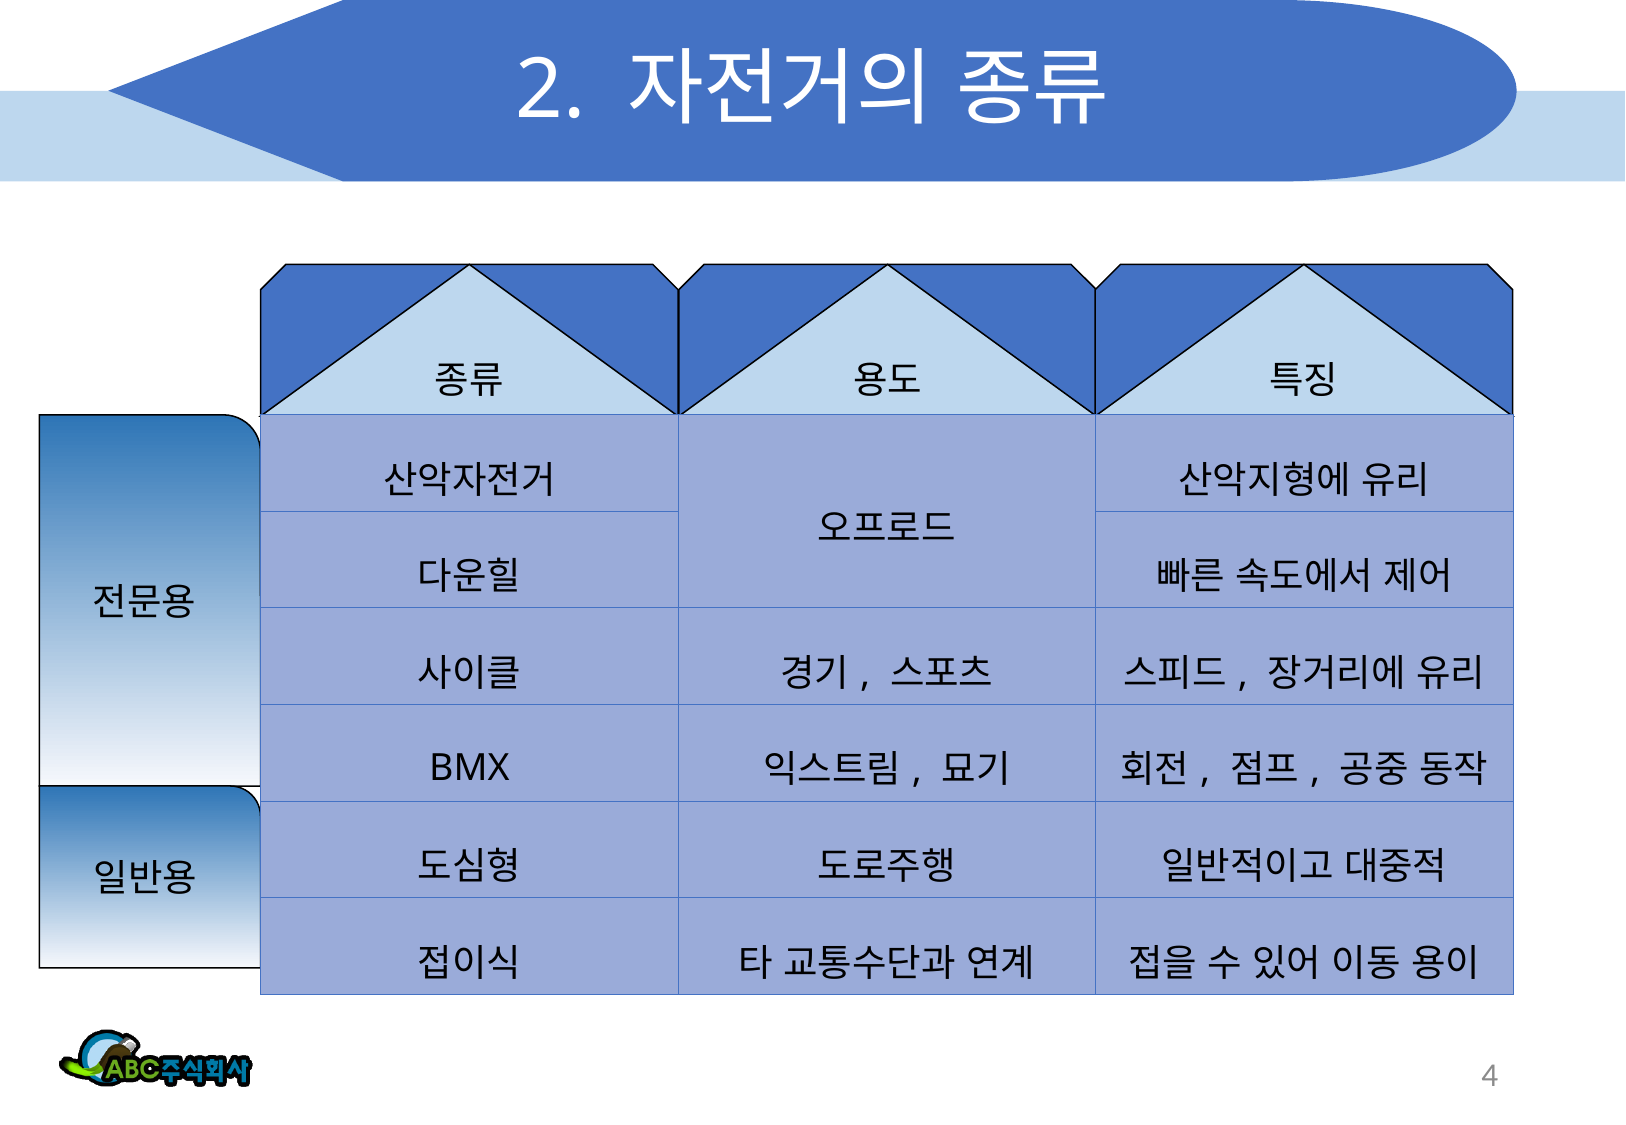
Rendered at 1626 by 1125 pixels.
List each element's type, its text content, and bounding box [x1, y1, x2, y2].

table_header 오프로드 [679, 415, 1095, 607]
table_cell 접을 수 있어 이동 용이 [1096, 898, 1513, 994]
title 2. 자전거의 종류 [0, 0, 1625, 182]
text_box [471, 263, 678, 413]
table_cell 스피드, 장거리에 유리 [1096, 608, 1513, 704]
text_box [259, 263, 468, 415]
text_box 용도 [680, 263, 1096, 414]
table_cell 접이식 [261, 898, 678, 994]
table_cell 도심형 [261, 802, 678, 897]
text_box 빵ㄹ [1306, 263, 1514, 414]
text_box [677, 263, 886, 414]
text_box 일반용 [38, 784, 260, 970]
table_cell 타 교통수단과 연계 [679, 898, 1095, 994]
table_cell 다운힐 [261, 512, 678, 607]
table_header 산악자전거 [261, 415, 678, 511]
table_cell 경기, 스포츠 [679, 608, 1095, 704]
table_cell 사이클 [261, 608, 678, 704]
text_box 빵ㄹ [1094, 263, 1302, 413]
slide_number 4 [1147, 1042, 1514, 1103]
text_box 종류 [261, 263, 677, 414]
picture [50, 1023, 258, 1091]
table_cell 도로주행 [679, 802, 1095, 897]
table_header 산악지형에 유리 [1096, 415, 1513, 511]
table_cell 일반적이고 대중적 [1096, 802, 1513, 897]
text_box [889, 263, 1096, 412]
table_cell 회전, 점프, 공중 동작 [1096, 705, 1513, 801]
text_box 특징 [1096, 263, 1512, 414]
text_box 전문용 [38, 413, 260, 788]
table_cell 익스트림, 묘기 [679, 705, 1095, 801]
table_cell 빠른 속도에서 제어 [1096, 512, 1513, 607]
table_cell BMX [261, 705, 678, 801]
